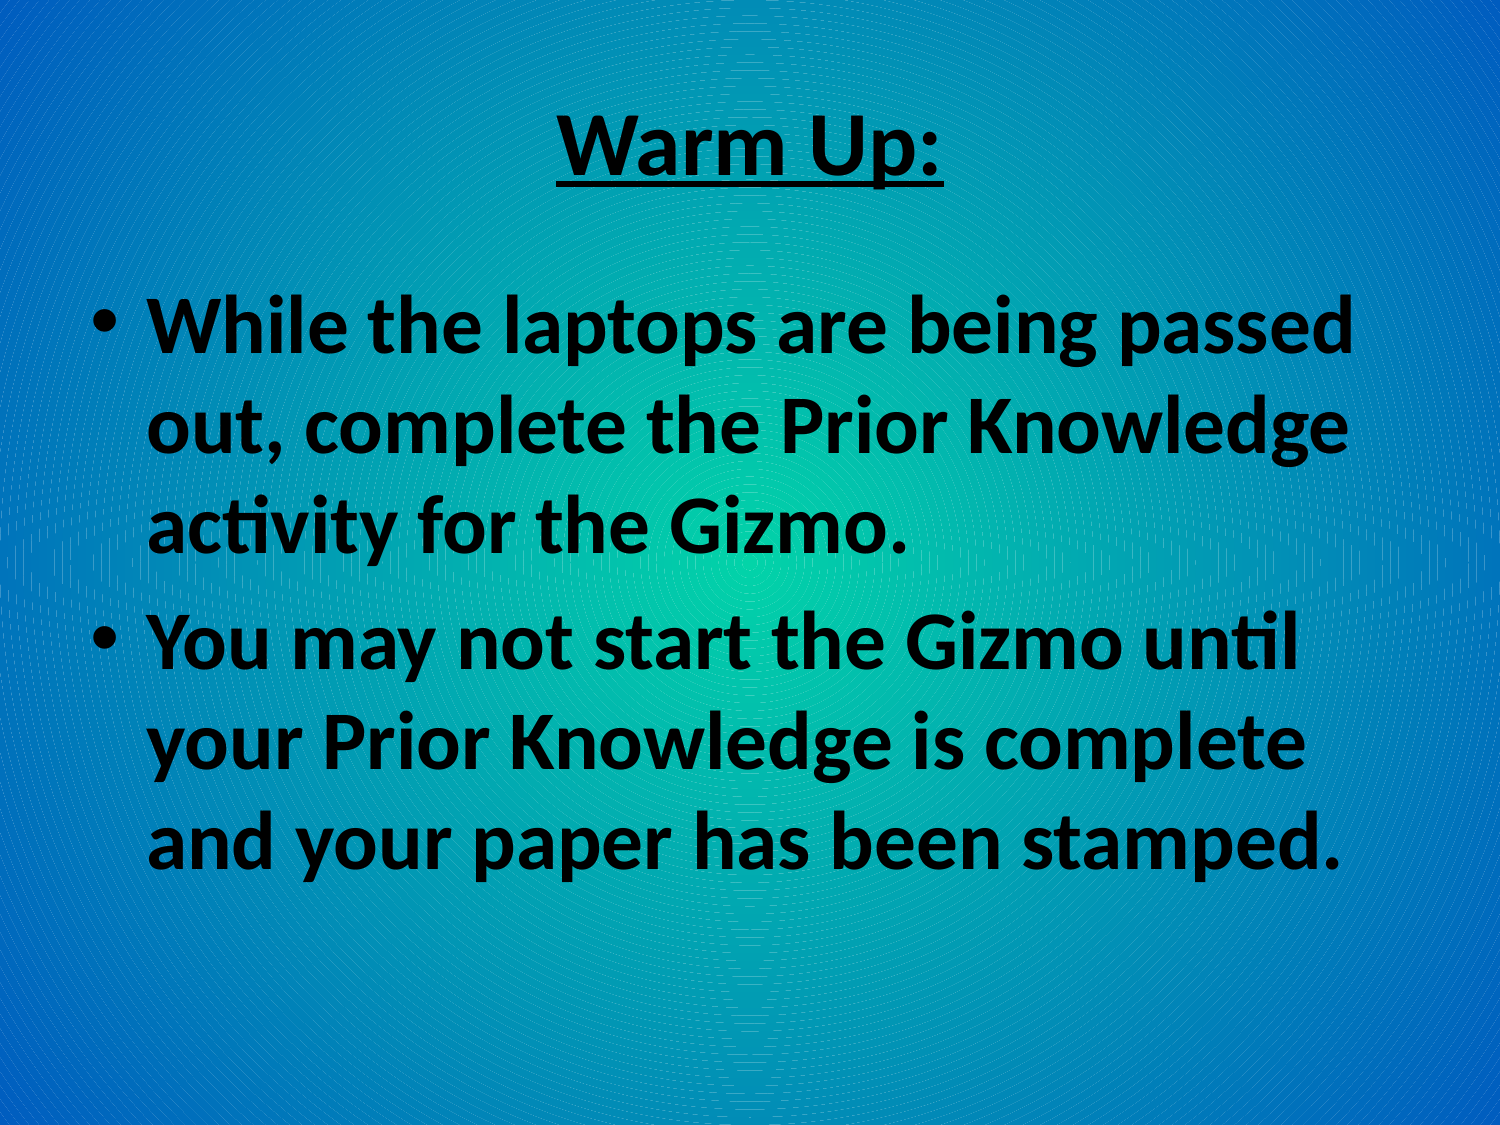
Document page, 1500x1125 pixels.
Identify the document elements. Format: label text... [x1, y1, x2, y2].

list While the laptops are being passed out, complete the Prior Knowledge activity for the Gizmo. You may not start the Gizmo until your Prior Knowledge is complete and your paper has been stamped. [75, 262, 1425, 1005]
title Warm Up: [75, 45, 1425, 233]
